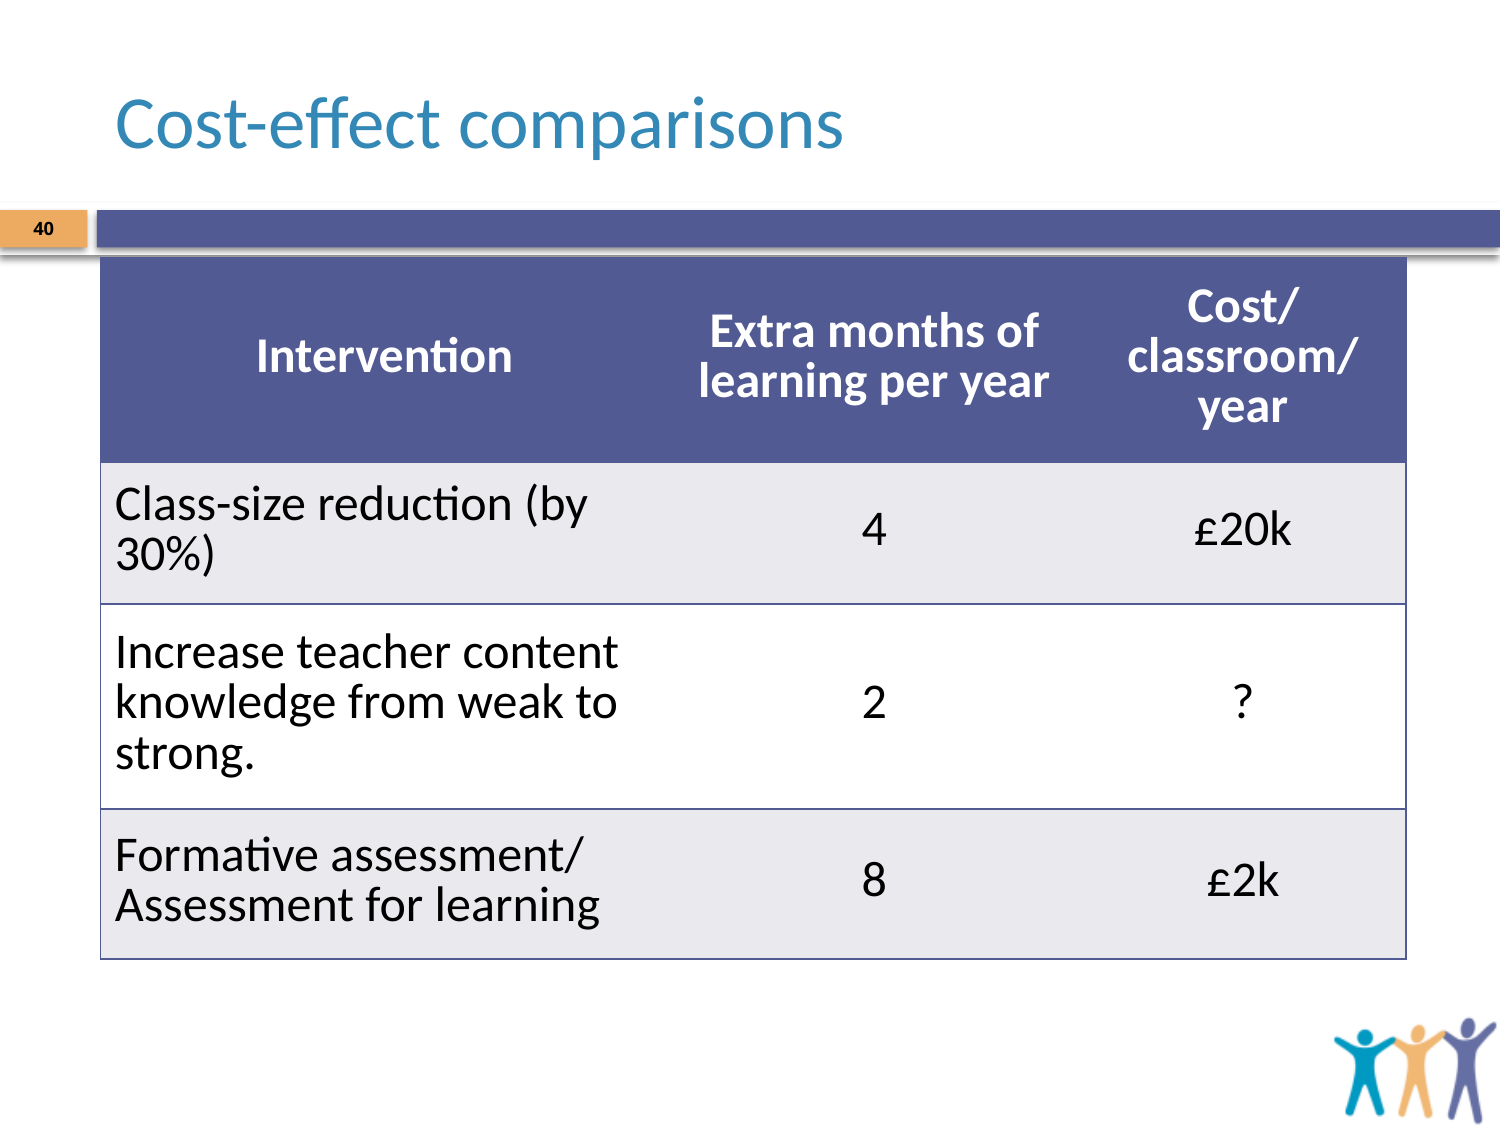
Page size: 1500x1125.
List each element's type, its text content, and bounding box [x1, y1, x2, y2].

table_cell 8 [669, 810, 1080, 958]
table_cell Increase teacher content knowledge from weak to strong. [101, 605, 669, 808]
table_header Extra months of learning per year [669, 259, 1080, 462]
table_cell 2 [669, 605, 1080, 808]
table_cell £2k [1080, 810, 1405, 958]
title Cost-effect comparisons [100, 37, 1438, 200]
table_cell 4 [669, 463, 1080, 603]
table_cell ? [1080, 605, 1405, 808]
slide_number 40 [0, 208, 88, 249]
table_header Intervention [101, 259, 669, 462]
table_cell Class-size reduction (by 30%) [101, 463, 669, 603]
table_header Cost/classroom/year [1080, 259, 1405, 462]
table_cell Formative assessment/ Assessment for learning [101, 810, 669, 958]
table_cell £20k [1080, 463, 1405, 603]
